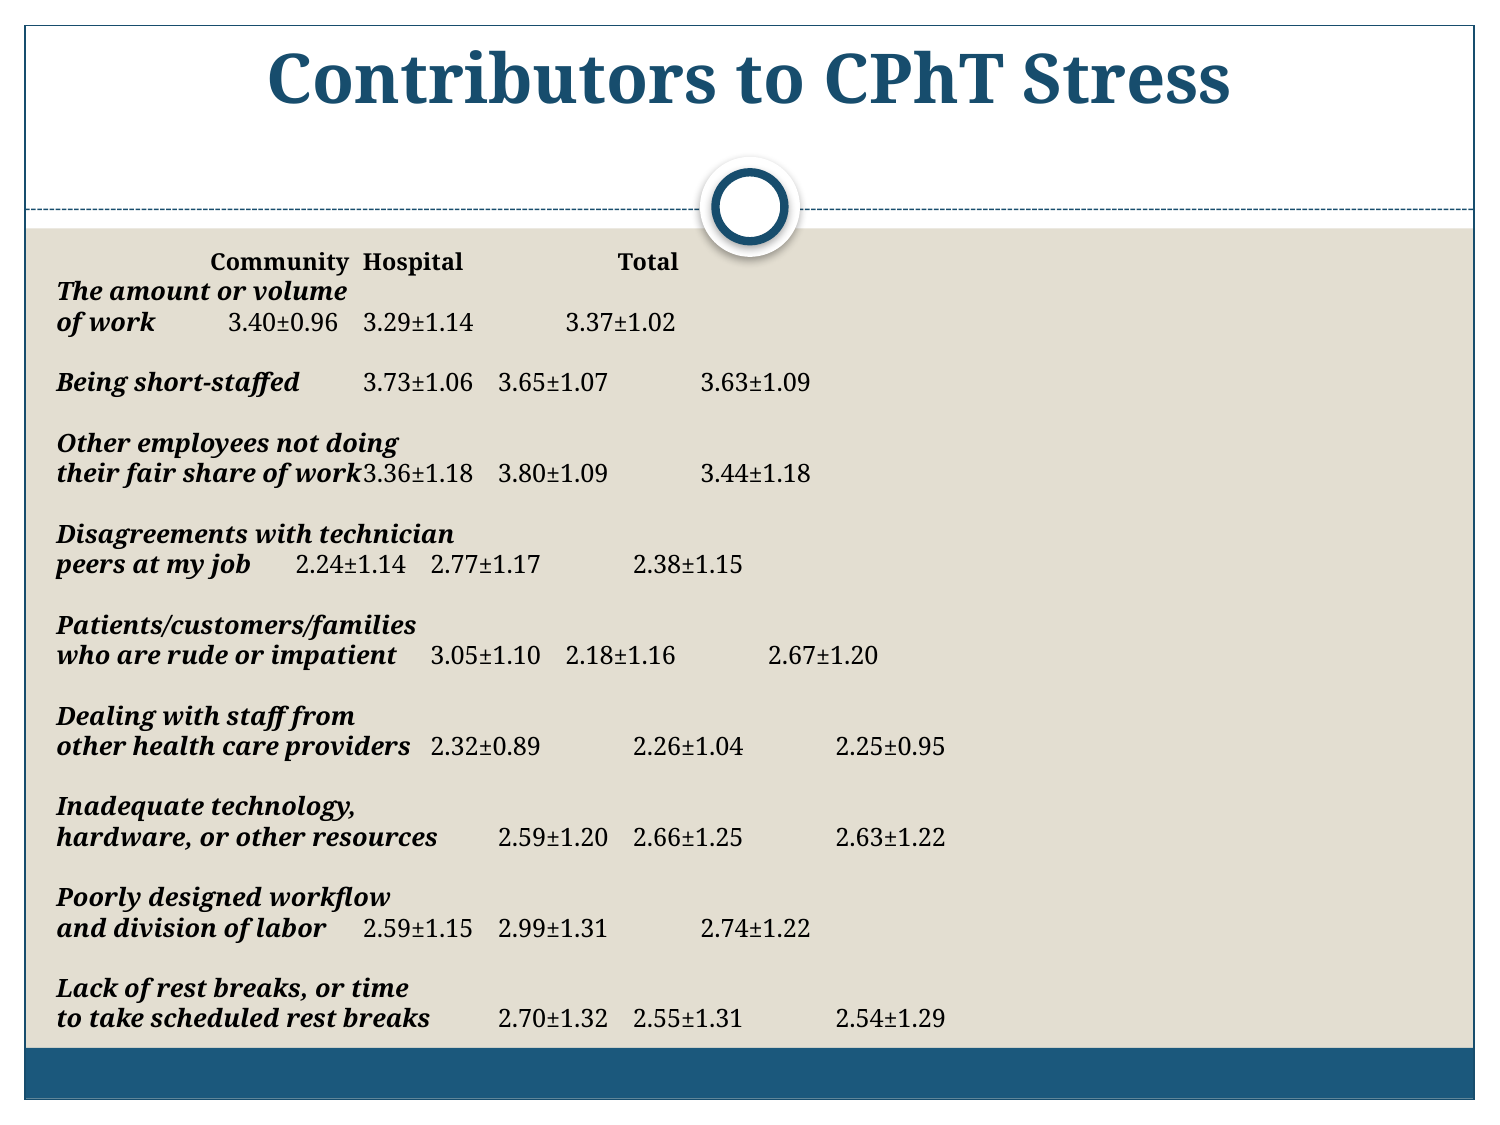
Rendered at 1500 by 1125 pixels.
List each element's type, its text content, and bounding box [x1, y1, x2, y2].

title Contributors to CPhT Stress [0, 0, 1500, 125]
list Community Hospital Total The amount or volume of work 3.40±0.96 3.29±1.14 3.37±1.02 Being short-staffed 3.73±1.06 3.65±1.07 3.63±1.09 Other employees not doing their fair share of work 3.36±1.18 3.80±1.09 3.44±1.18 Disagreements with technician peers at my job 2.24±1.14 2.77±1.17 2.38±1.15 Patients/customers/families who are rude or impatient 3.05±1.10 2.18±1.16 2.67±1.20 Dealing with staff from other health care providers 2.32±0.89 2.26±1.04 2.25±0.95 Inadequate technology, hardware, or other resources 2.59±1.20 2.66±1.25 2.63±1.22 Poorly designed workflow and division of labor 2.59±1.15 2.99±1.31 2.74±1.22 Lack of rest breaks, or time to take scheduled rest breaks 2.70±1.32 2.55±1.31 2.54±1.29 [41, 237, 1457, 1047]
